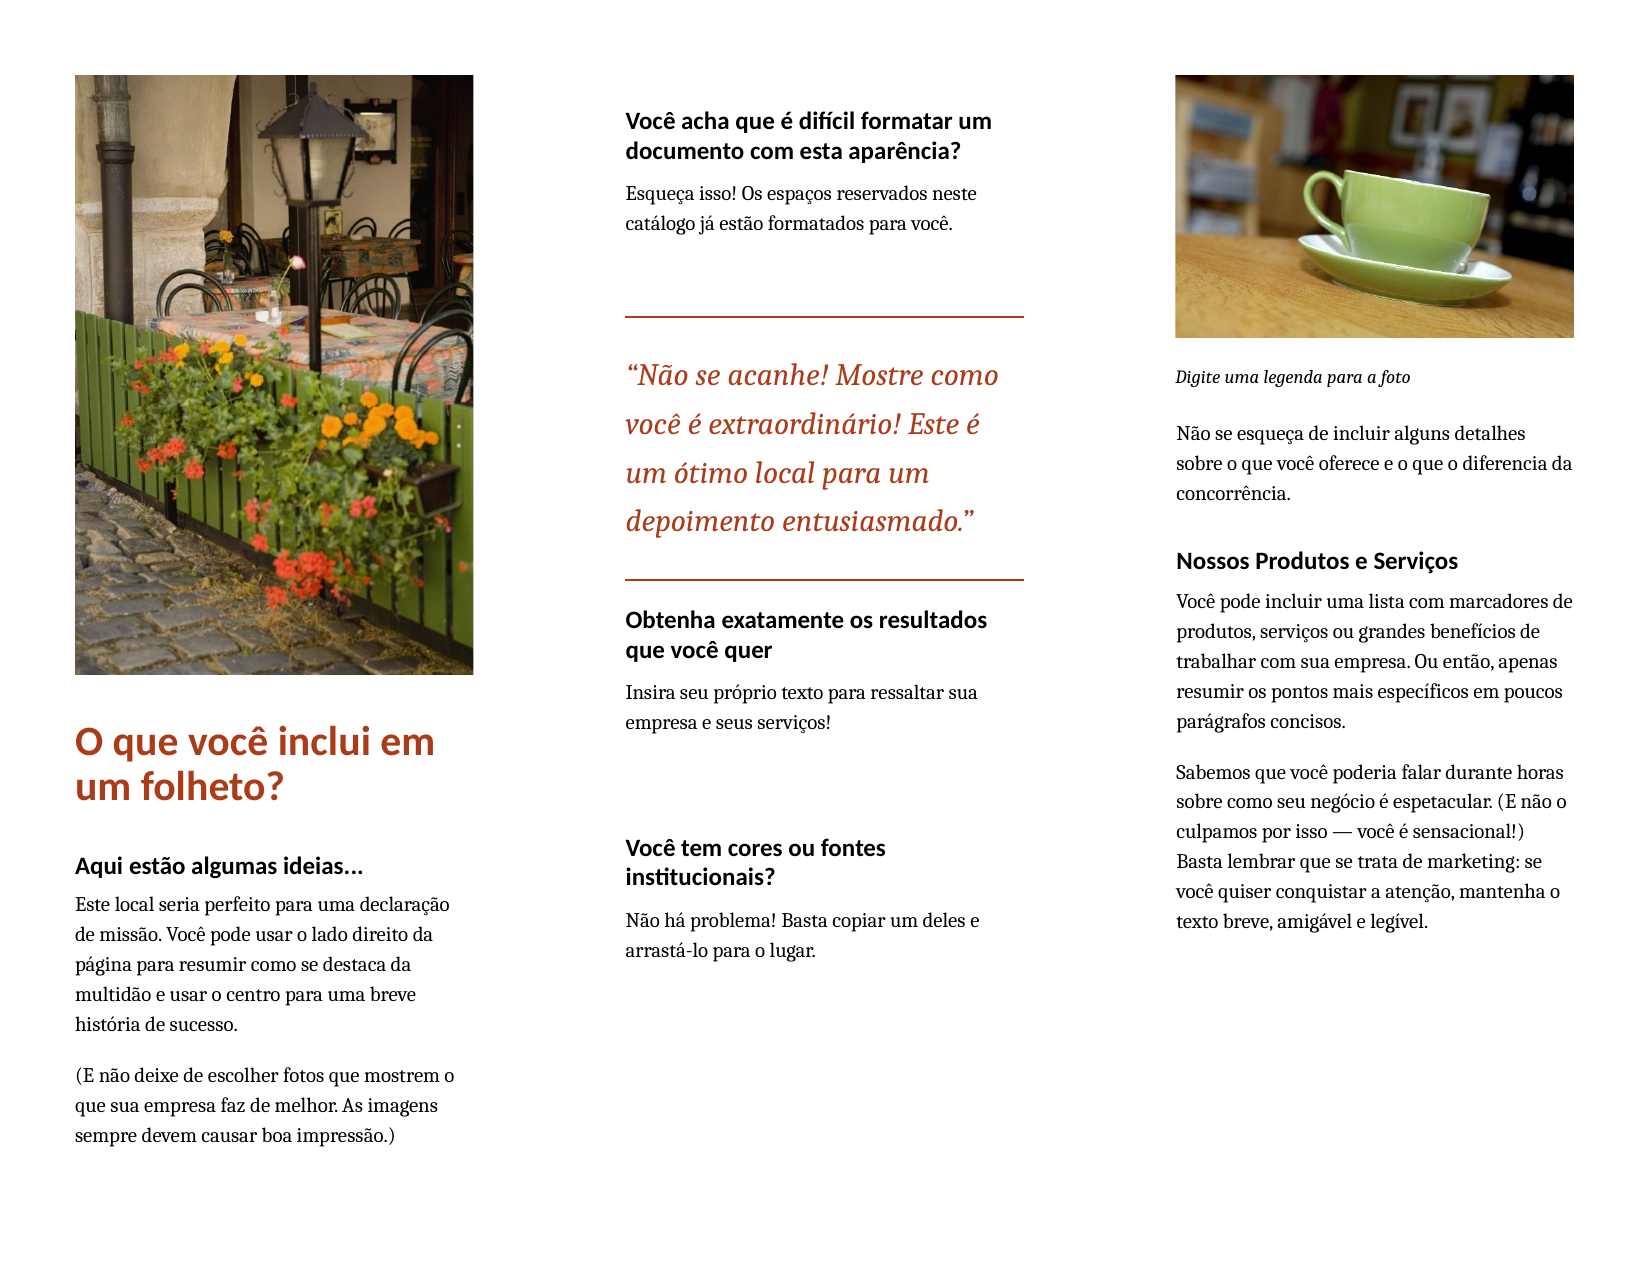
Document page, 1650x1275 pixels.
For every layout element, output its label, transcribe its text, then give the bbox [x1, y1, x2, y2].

list Aqui estão algumas ideias... [75, 838, 474, 880]
list Não se esqueça de incluir alguns detalhes sobre o que você oferece e o que o diferencia da concorrência. [1176, 415, 1575, 536]
list Obtenha exatamente os resultados que você quer [625, 587, 1025, 664]
list Não há problema! Basta copiar um deles e arrastá-lo para o lugar. [625, 901, 1025, 1028]
list Digite uma legenda para a foto [1175, 364, 1574, 410]
list Você acha que é difícil formatar um documento com esta aparência? [625, 90, 1025, 165]
list Nossos Produtos e Serviços [1176, 539, 1575, 575]
list Você tem cores ou fontes institucionais? [625, 816, 1025, 891]
list O que você inclui em um folheto? [75, 719, 474, 820]
picture [74, 74, 474, 675]
list “Não se acanhe! Mostre como você é extraordinário! Este é um ótimo local para um depoimento entusiasmado.” [625, 327, 1025, 555]
list Você pode incluir uma lista com marcadores de produtos, serviços ou grandes benefícios de trabalhar com sua empresa. Ou então, apenas resumir os pontos mais específicos em poucos parágrafos concisos. Sabemos que você poderia falar durante horas sobre como seu negócio é espetacular. (E não o culpamos por isso — você é sensacional!) Basta lembrar que se trata de marketing: se você quiser conquistar a atenção, mantenha o texto breve, amigável e legível. [1176, 582, 1575, 1200]
list Este local seria perfeito para uma declaração de missão. Você pode usar o lado direito da página para resumir como se destaca da multidão e usar o centro para uma breve história de sucesso. (E não deixe de escolher fotos que mostrem o que sua empresa faz de melhor. As imagens sempre devem causar boa impressão.) [75, 885, 474, 1200]
list Insira seu próprio texto para ressaltar sua empresa e seus serviços! [625, 673, 1025, 813]
picture [1175, 74, 1574, 338]
list Esqueça isso! Os espaços reservados neste catálogo já estão formatados para você. [625, 174, 1025, 288]
